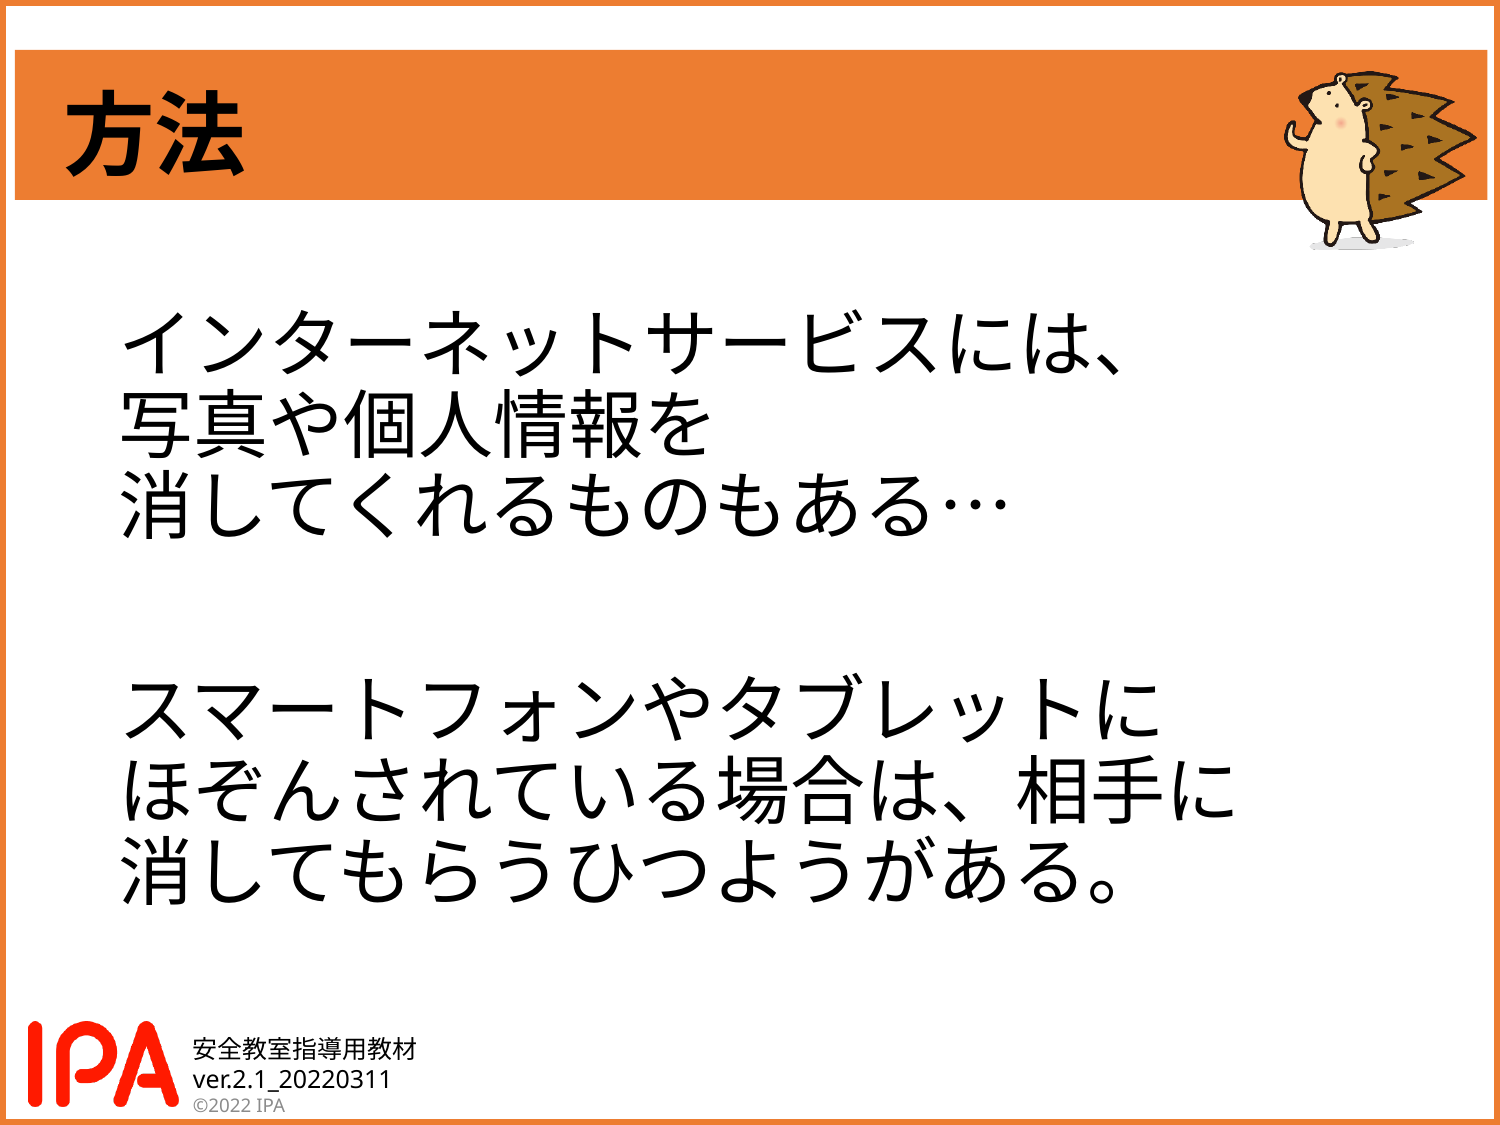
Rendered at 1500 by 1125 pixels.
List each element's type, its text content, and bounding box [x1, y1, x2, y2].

picture [1284, 71, 1477, 250]
title 方法 [48, 74, 1354, 204]
list インターネットサービスには、 写真や個人情報を 消してくれるものもある… スマートフォンやタブレットに ほぞんされている場合は、相手に 消してもらうひつようがある。 [103, 299, 1397, 1014]
picture [28, 1021, 179, 1107]
